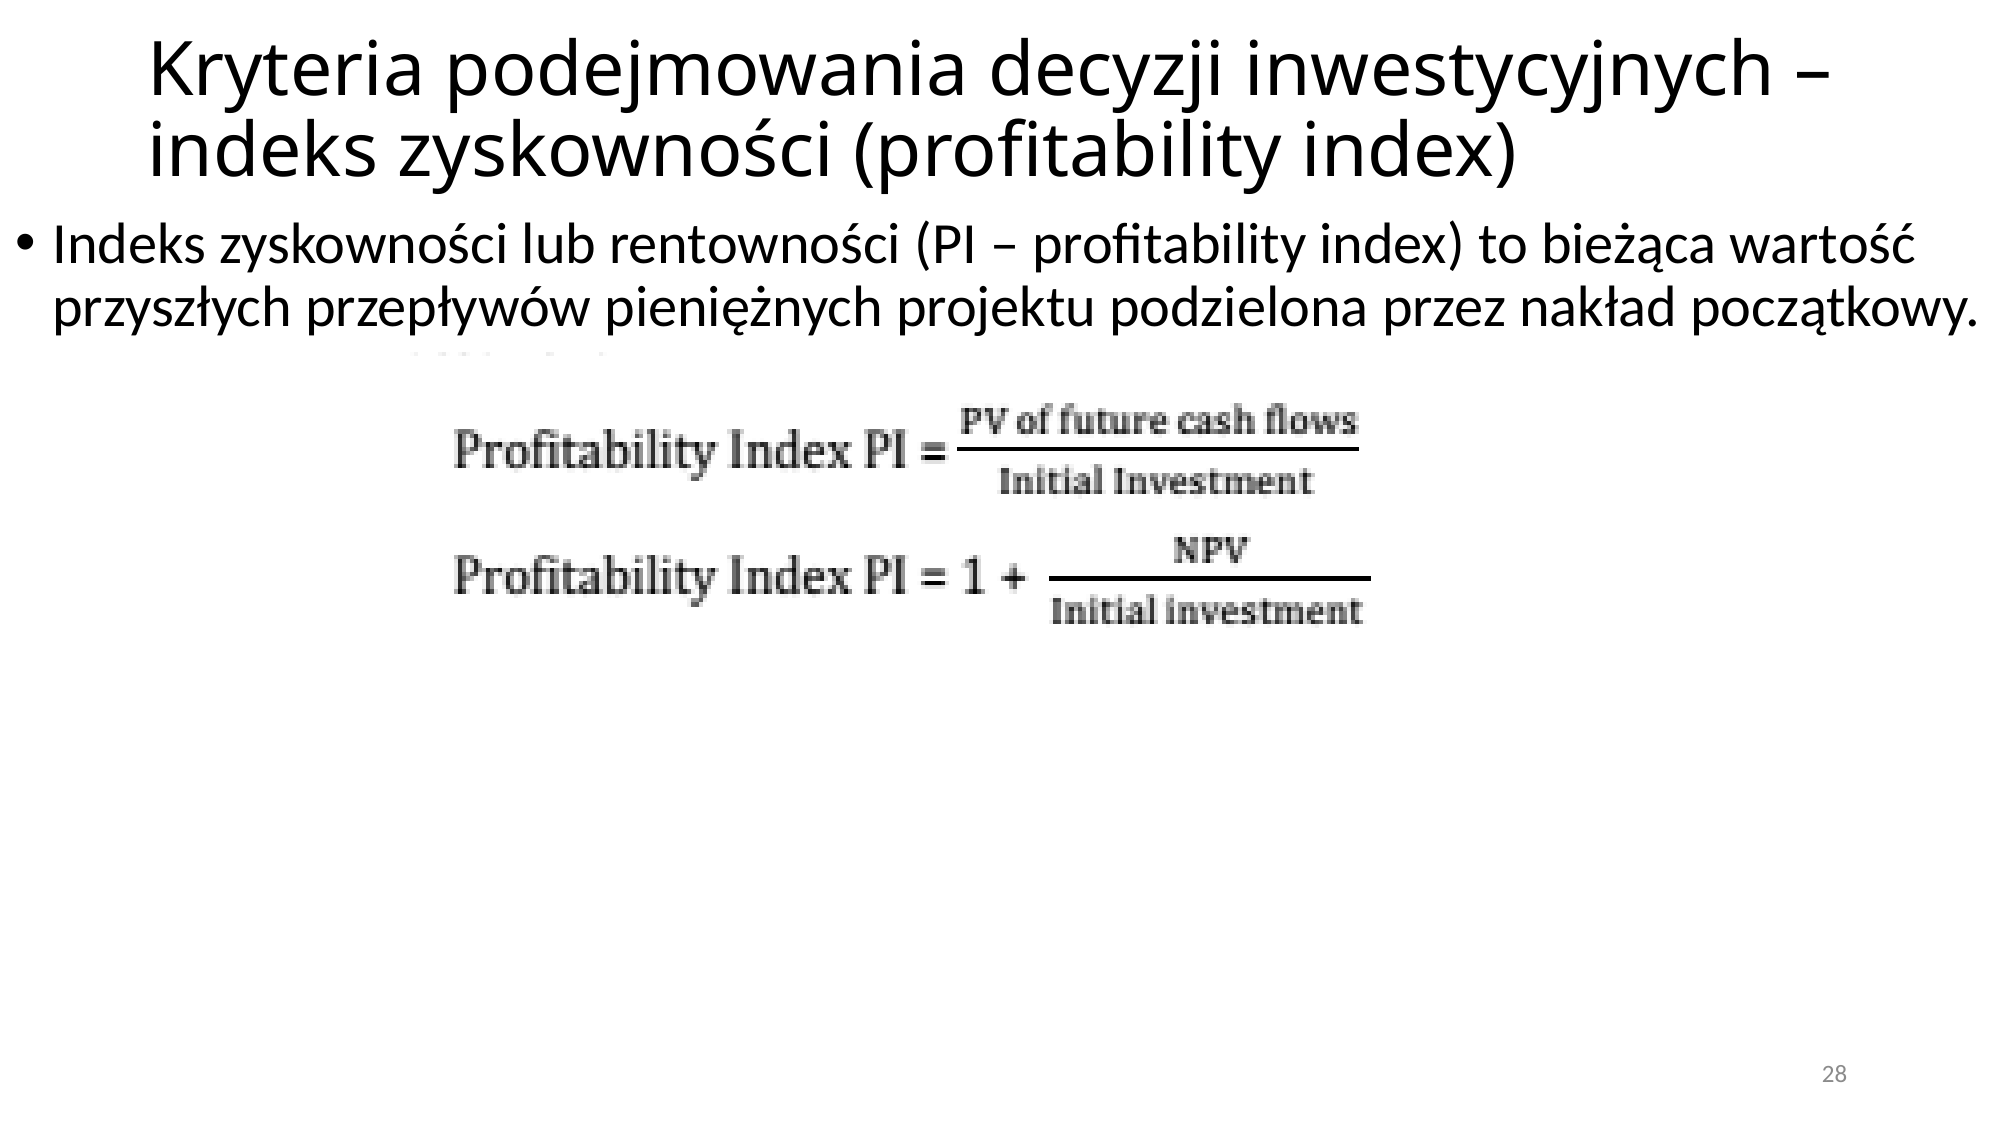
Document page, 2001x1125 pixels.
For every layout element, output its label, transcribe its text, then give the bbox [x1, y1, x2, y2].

picture [318, 352, 1477, 658]
slide_number 28 [1412, 1042, 1863, 1103]
list Indeks zyskowności lub rentowności (PI – profitability index) to bieżąca wartość przyszłych przepływów pieniężnych projektu podzielona przez nakład początkowy. [0, 205, 2000, 1043]
title Kryteria podejmowania decyzji inwestycyjnych – indeks zyskowności (profitability index) [132, 3, 1857, 205]
